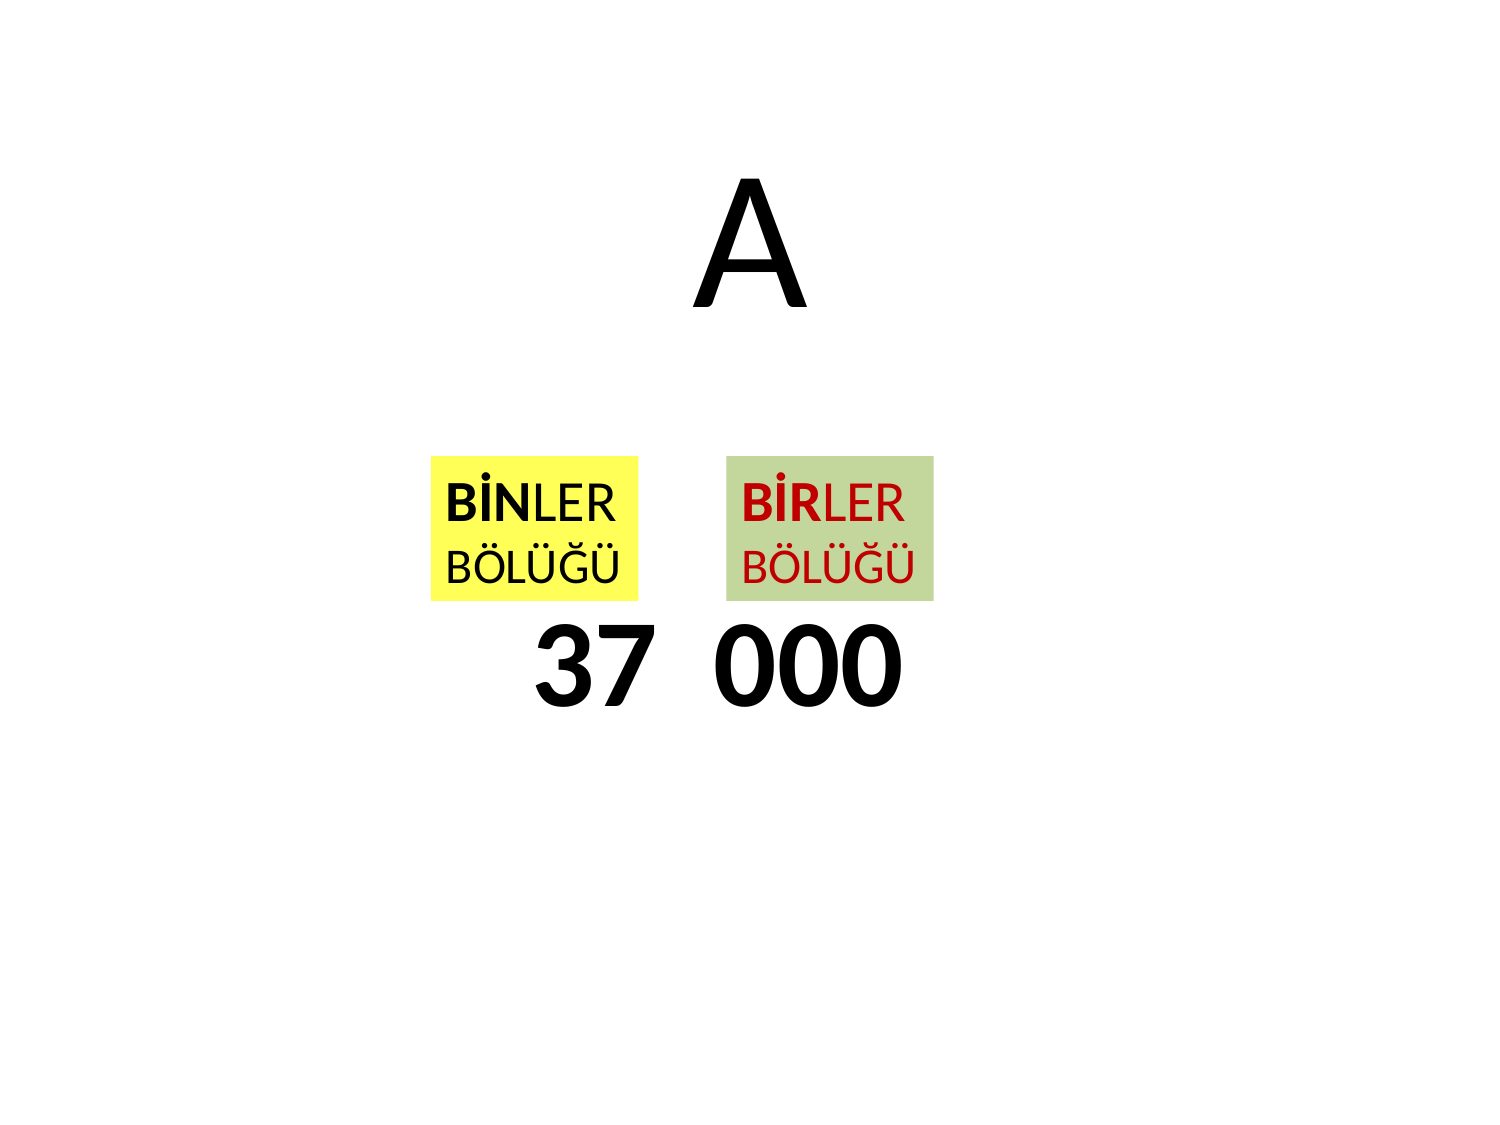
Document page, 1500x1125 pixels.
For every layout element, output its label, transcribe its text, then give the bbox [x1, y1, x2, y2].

title A [75, 45, 1425, 409]
text_box BİRLER BÖLÜĞÜ [726, 456, 934, 574]
text_box 37 000 [516, 574, 947, 739]
text_box BİNLER BÖLÜĞÜ [430, 456, 639, 601]
